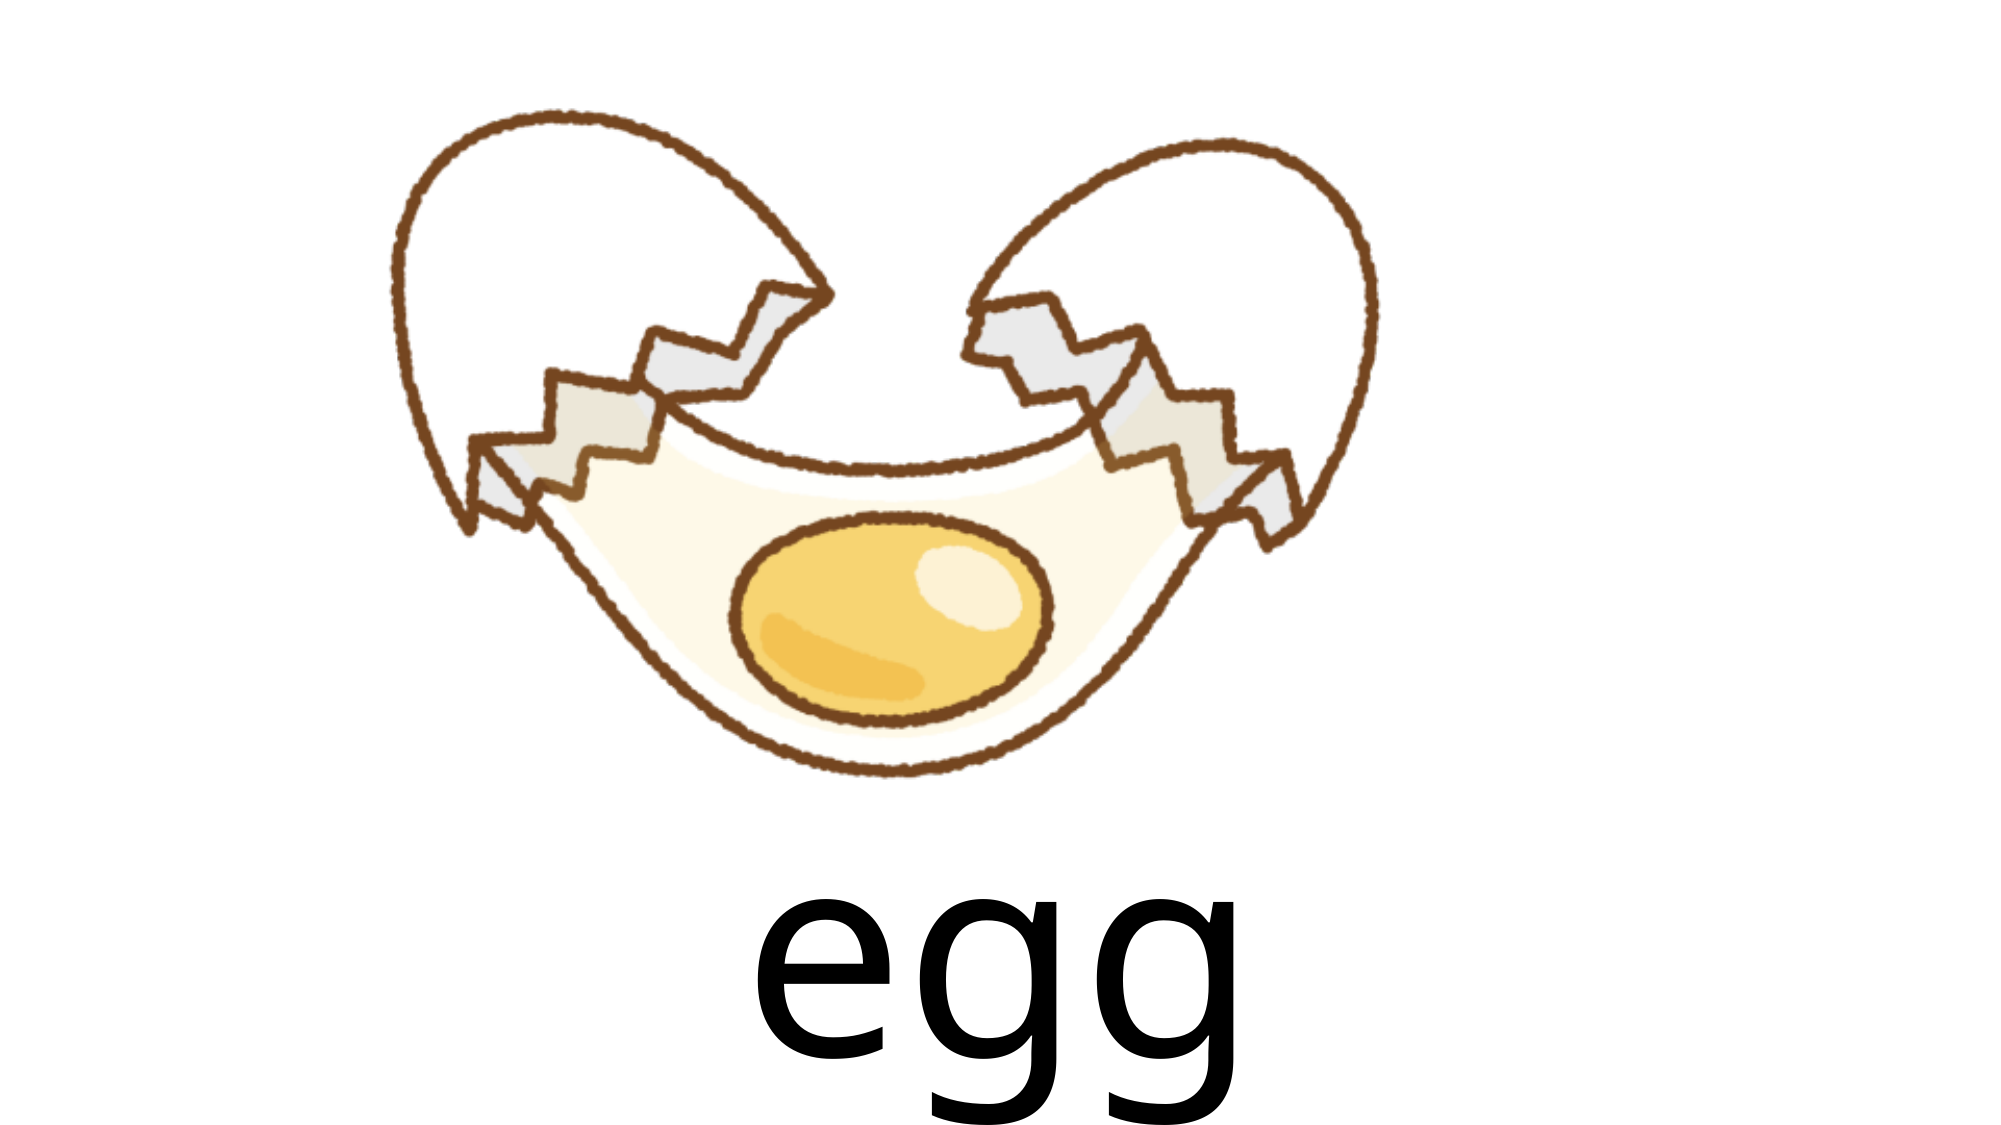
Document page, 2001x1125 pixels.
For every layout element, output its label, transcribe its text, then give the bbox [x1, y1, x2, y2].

picture [344, 0, 1427, 986]
text_box egg [726, 986, 1273, 1122]
